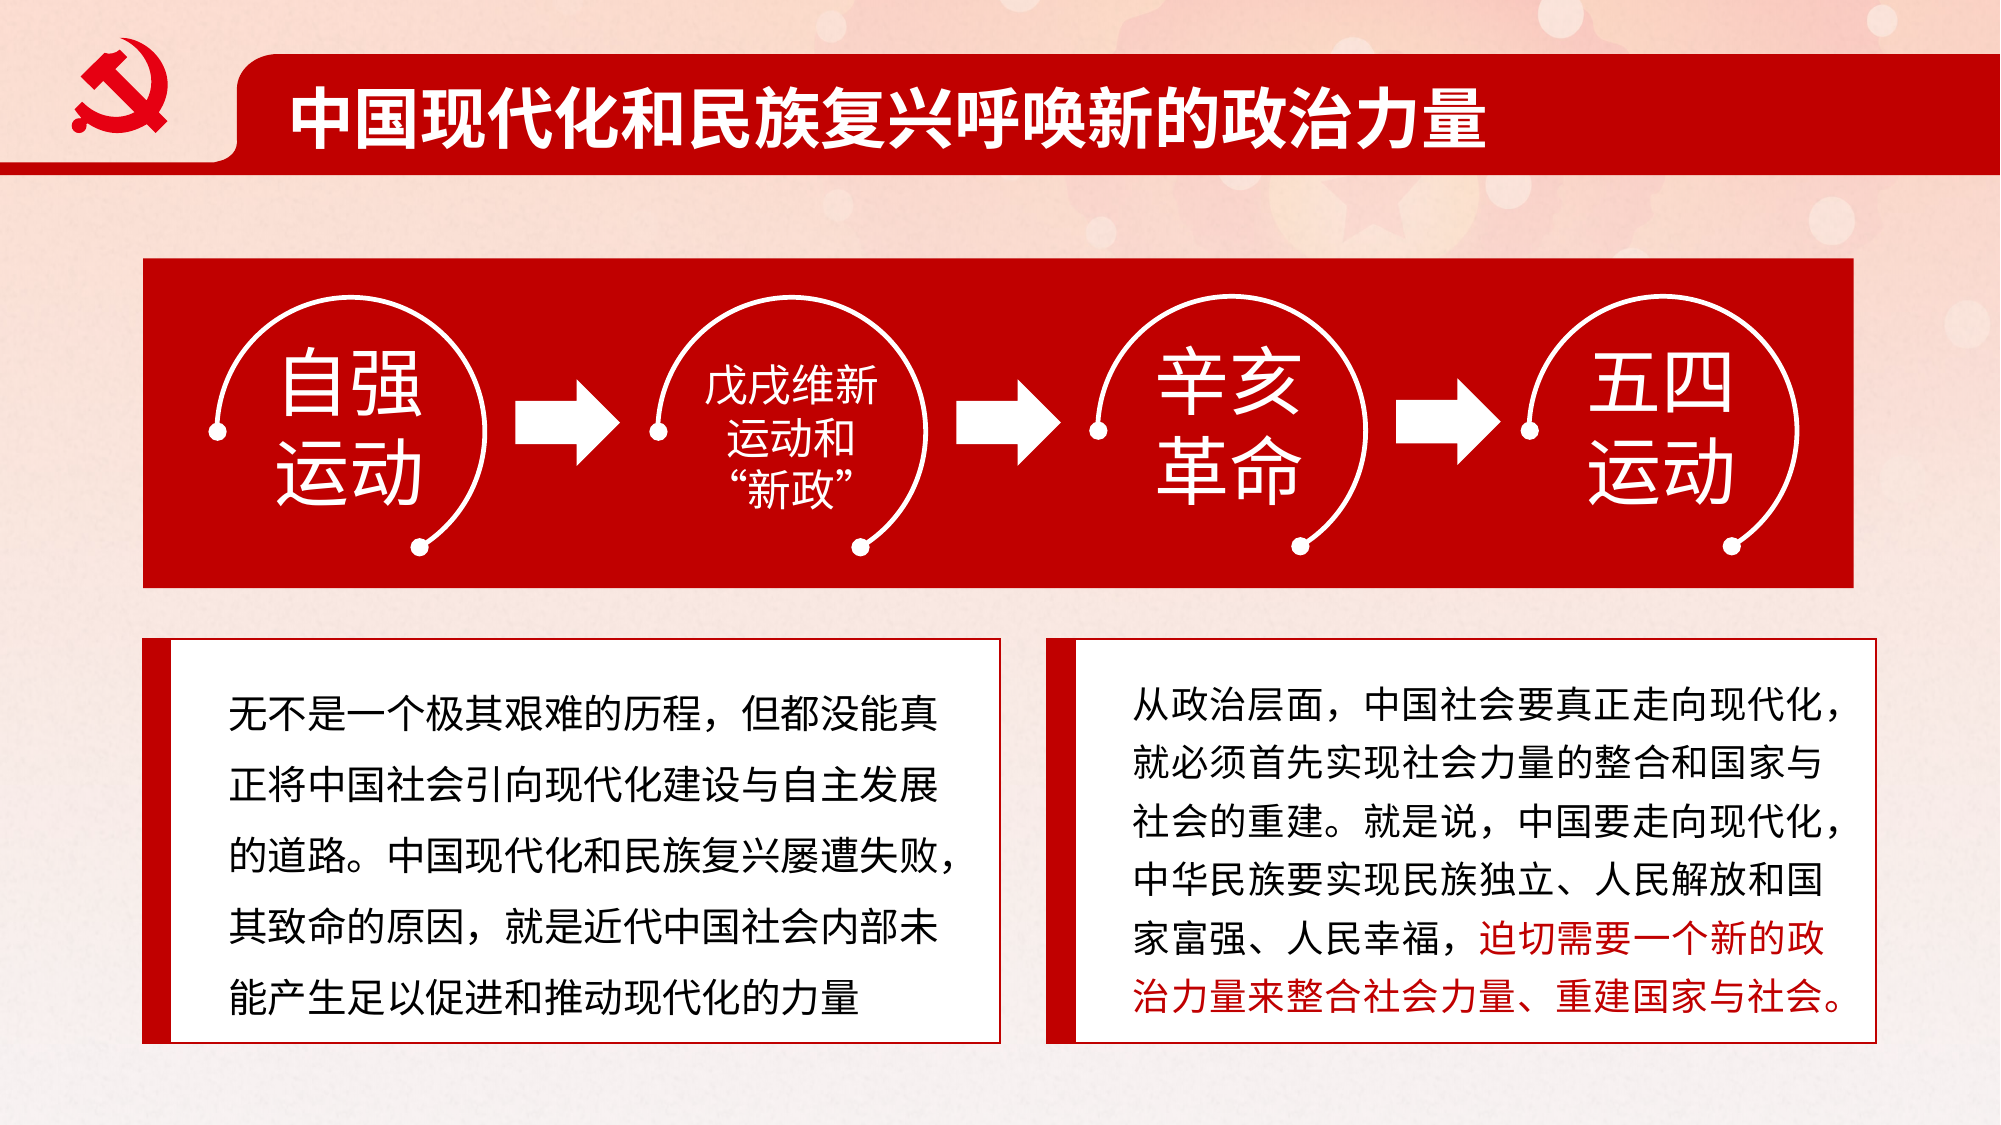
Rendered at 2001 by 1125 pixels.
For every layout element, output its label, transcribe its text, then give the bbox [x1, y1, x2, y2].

text_box [0, 53, 271, 177]
text_box [514, 376, 622, 469]
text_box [1520, 294, 1799, 567]
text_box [649, 295, 928, 568]
text_box [1395, 375, 1503, 468]
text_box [208, 295, 487, 568]
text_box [1047, 639, 1877, 1044]
text_box [1581, 53, 2000, 177]
text_box [955, 376, 1063, 469]
text_box [71, 37, 168, 134]
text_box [143, 639, 1000, 1044]
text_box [1089, 294, 1367, 567]
text_box 中国现代化和民族复兴呼唤新的政治力量 [271, 30, 1581, 204]
text_box [142, 257, 1855, 589]
